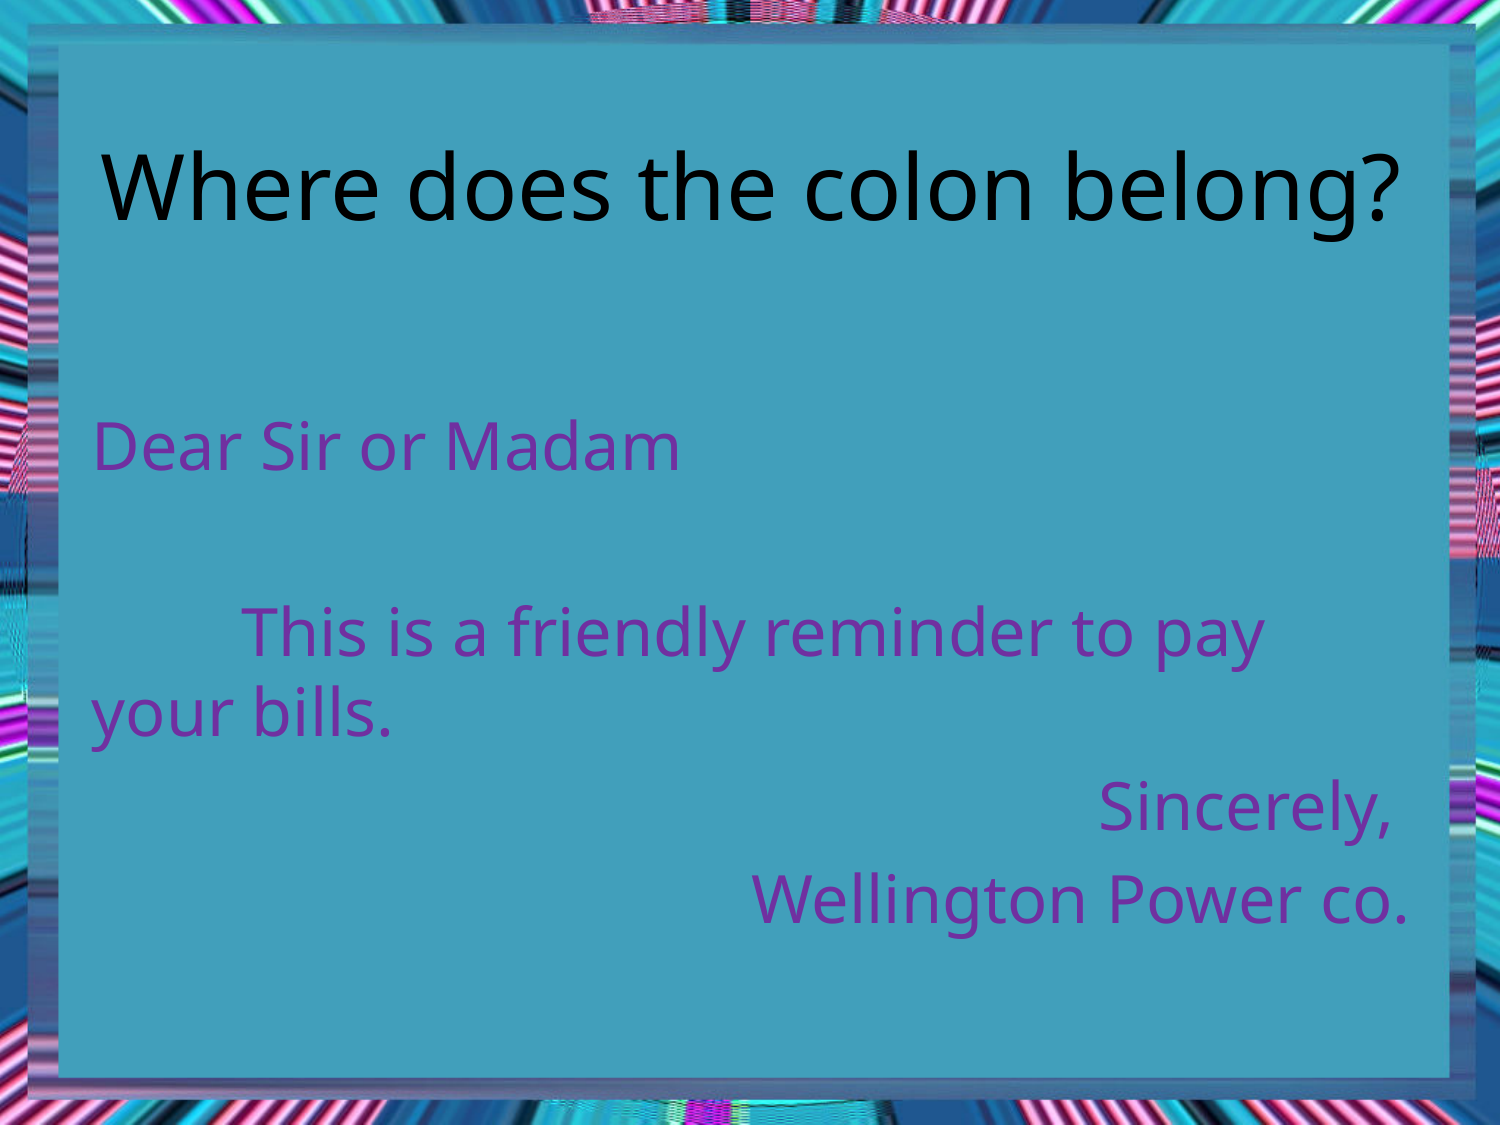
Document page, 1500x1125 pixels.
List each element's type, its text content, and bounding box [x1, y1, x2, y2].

list Dear Sir or Madam This is a friendly reminder to pay your bills. Sincerely, Wellington Power co. [76, 302, 1427, 1046]
title Where does the colon belong? [76, 90, 1427, 278]
picture [0, 0, 1500, 1125]
